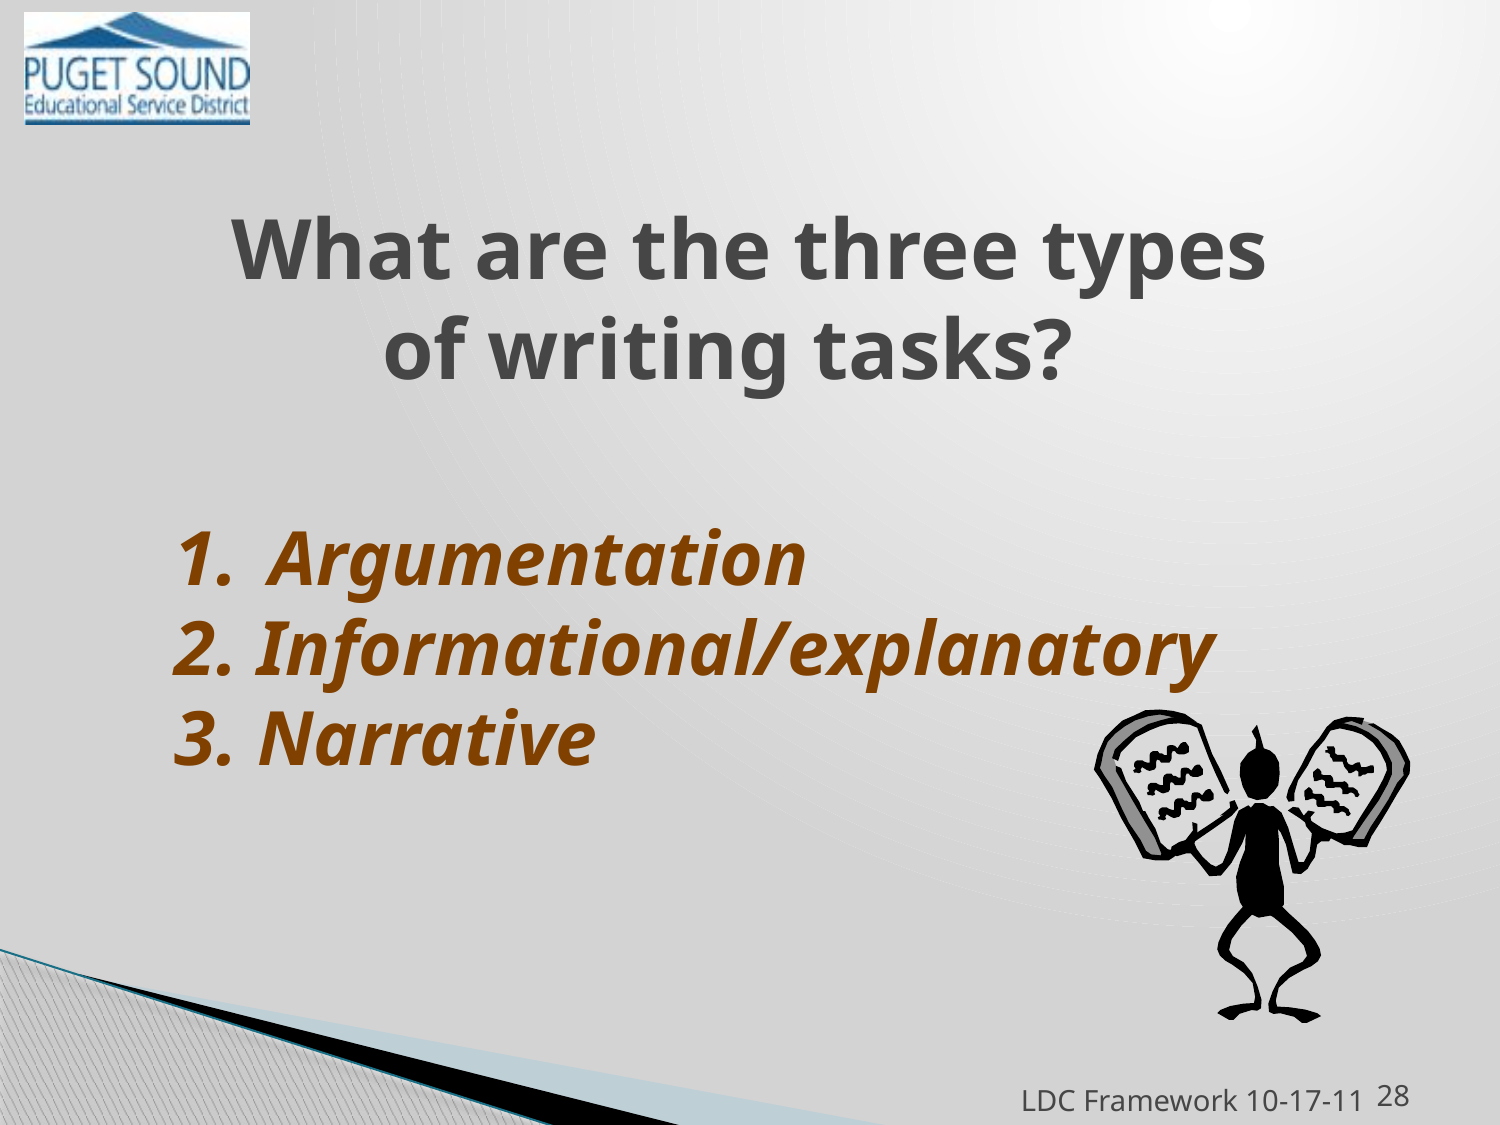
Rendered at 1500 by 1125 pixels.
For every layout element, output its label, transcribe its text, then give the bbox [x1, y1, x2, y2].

text_box LDC Framework 10-17-11 [1006, 1074, 1380, 1125]
picture [24, 12, 250, 125]
title What are the three types of writing tasks? [0, 245, 1500, 346]
text_box 28 [1074, 1069, 1425, 1110]
picture [1093, 708, 1411, 1023]
text_box Argumentation 2. Informational/explanatory 3. Narrative [85, 412, 1281, 953]
